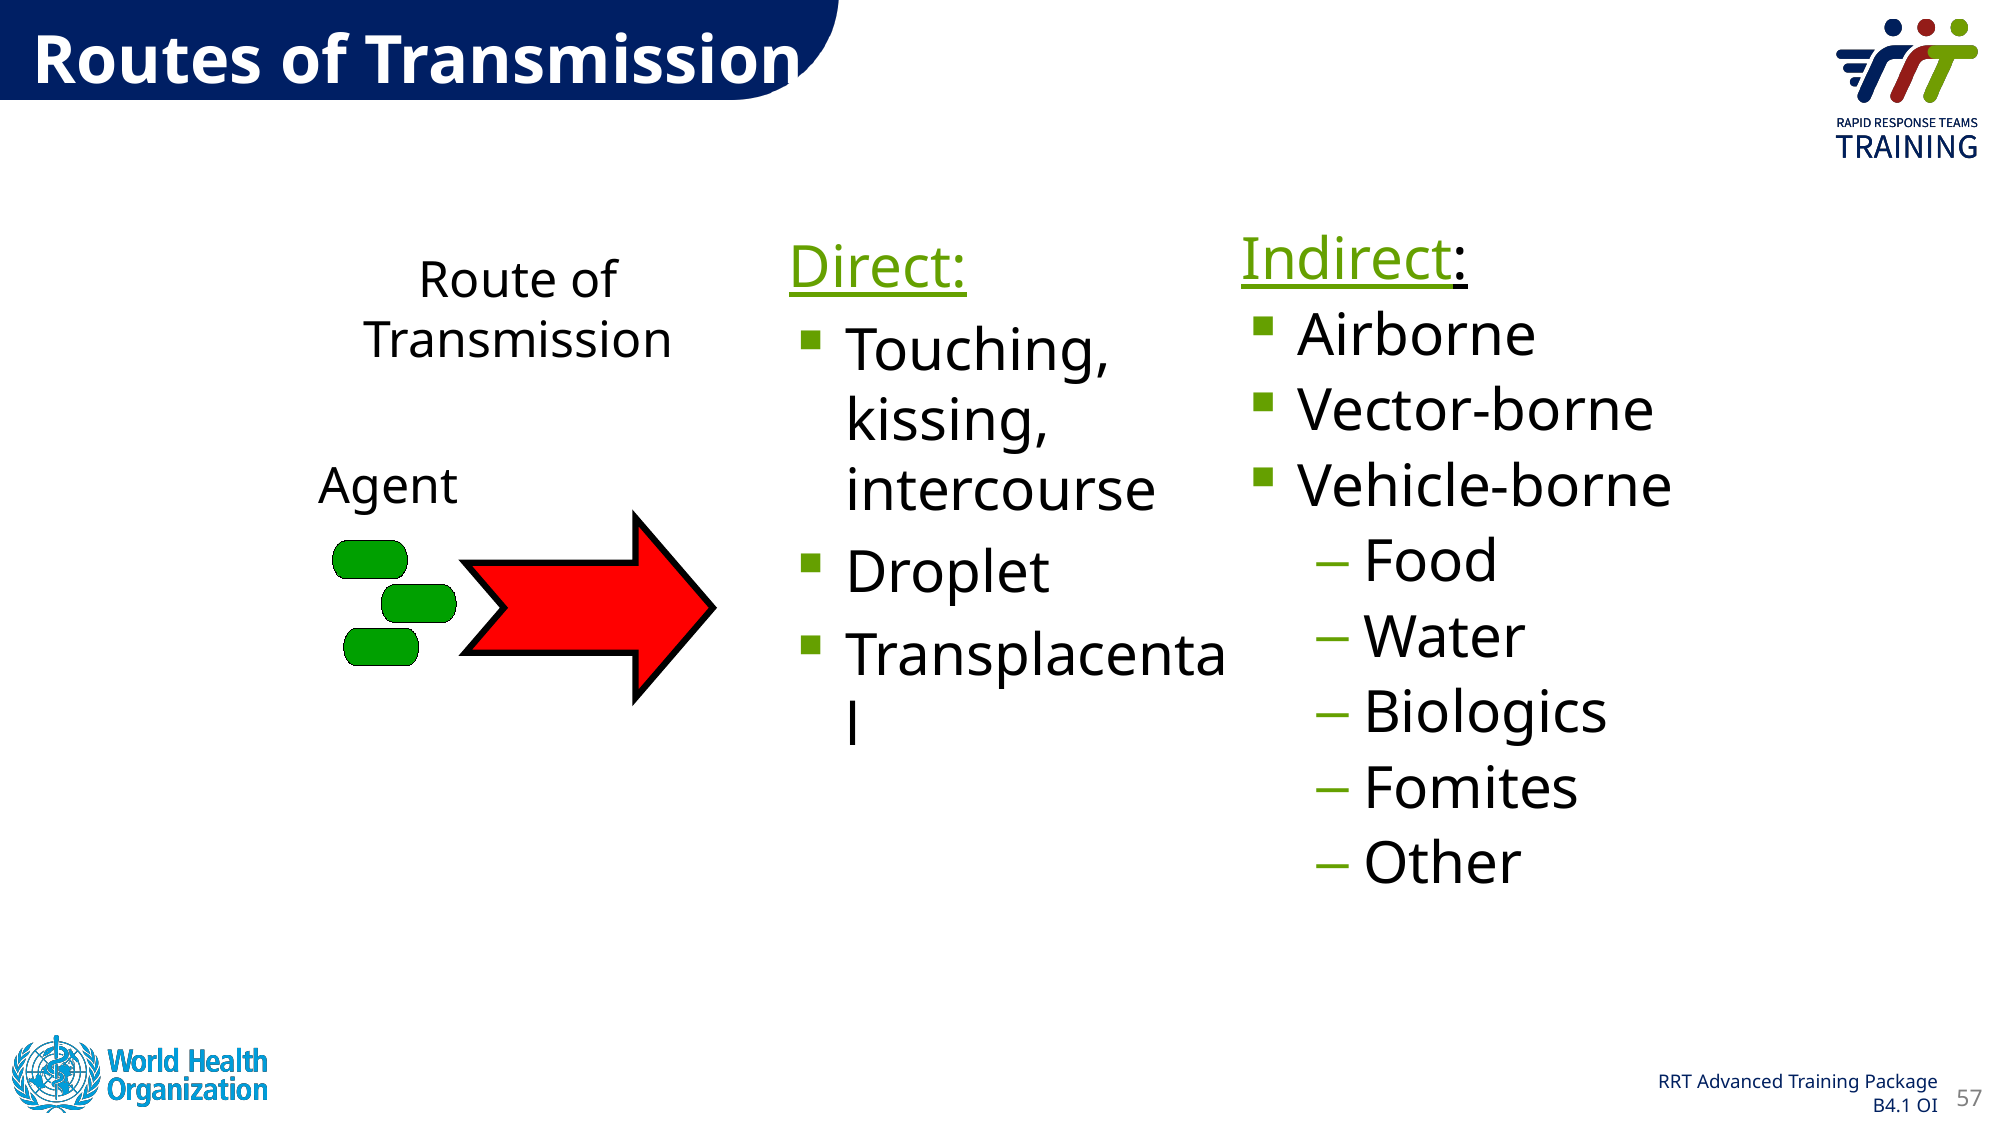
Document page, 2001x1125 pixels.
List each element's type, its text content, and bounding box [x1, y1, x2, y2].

picture [30, 1083, 37, 1091]
picture [0, 0, 839, 100]
picture [22, 1062, 26, 1077]
picture [1835, 19, 1978, 167]
picture [36, 1088, 78, 1105]
text_box Agent [311, 445, 484, 521]
text_box Direct: Touching, kissing, intercourse Droplet Transplacental [781, 222, 1233, 765]
picture [24, 1054, 36, 1087]
text_box [343, 628, 419, 666]
text_box [381, 584, 457, 623]
text_box Route of Transmission [338, 240, 699, 376]
picture [46, 1056, 54, 1062]
text_box Routes of Transmission [24, 8, 1327, 115]
text_box [332, 540, 408, 579]
picture [71, 1053, 90, 1091]
picture [40, 1062, 47, 1070]
text_box [465, 517, 713, 698]
text_box Indirect: Airborne Vector-borne Vehicle-borne Food Water Biologics Fomites Other [1233, 222, 1682, 904]
picture [59, 1035, 267, 1113]
picture [12, 1083, 48, 1113]
picture [34, 1054, 43, 1078]
picture [50, 1108, 62, 1113]
picture [12, 1035, 54, 1068]
